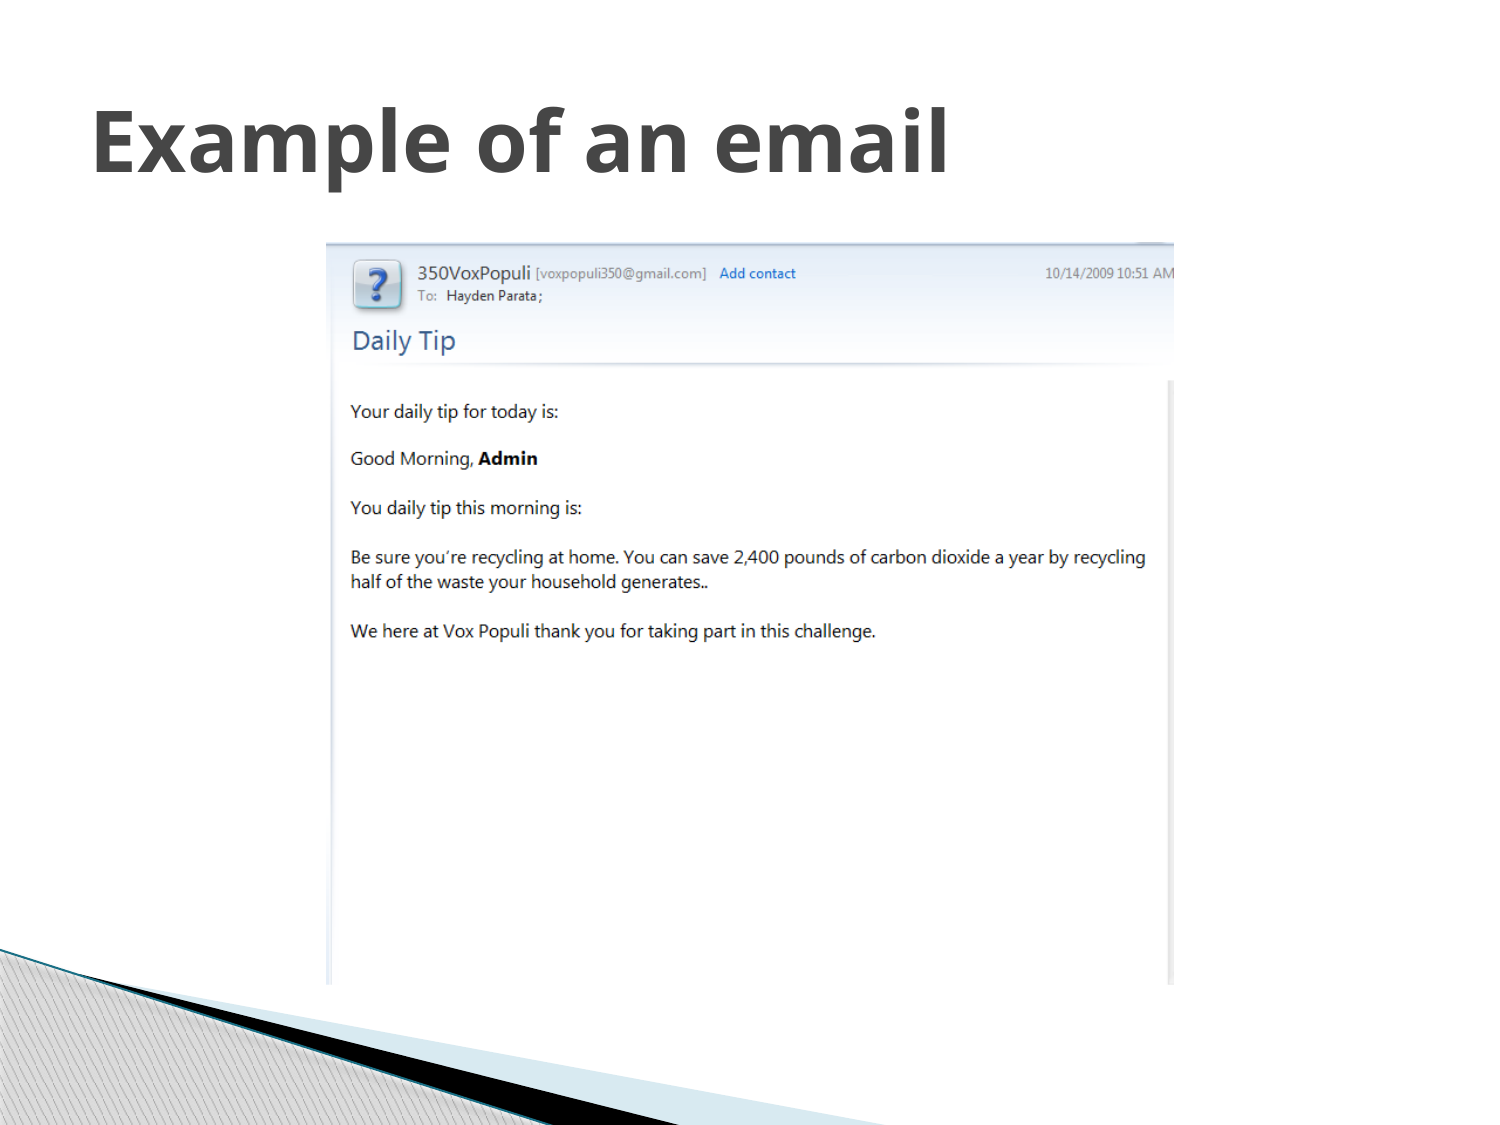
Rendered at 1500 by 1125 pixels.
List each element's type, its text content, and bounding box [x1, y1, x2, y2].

title Example of an email [75, 45, 1425, 233]
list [325, 242, 1175, 986]
